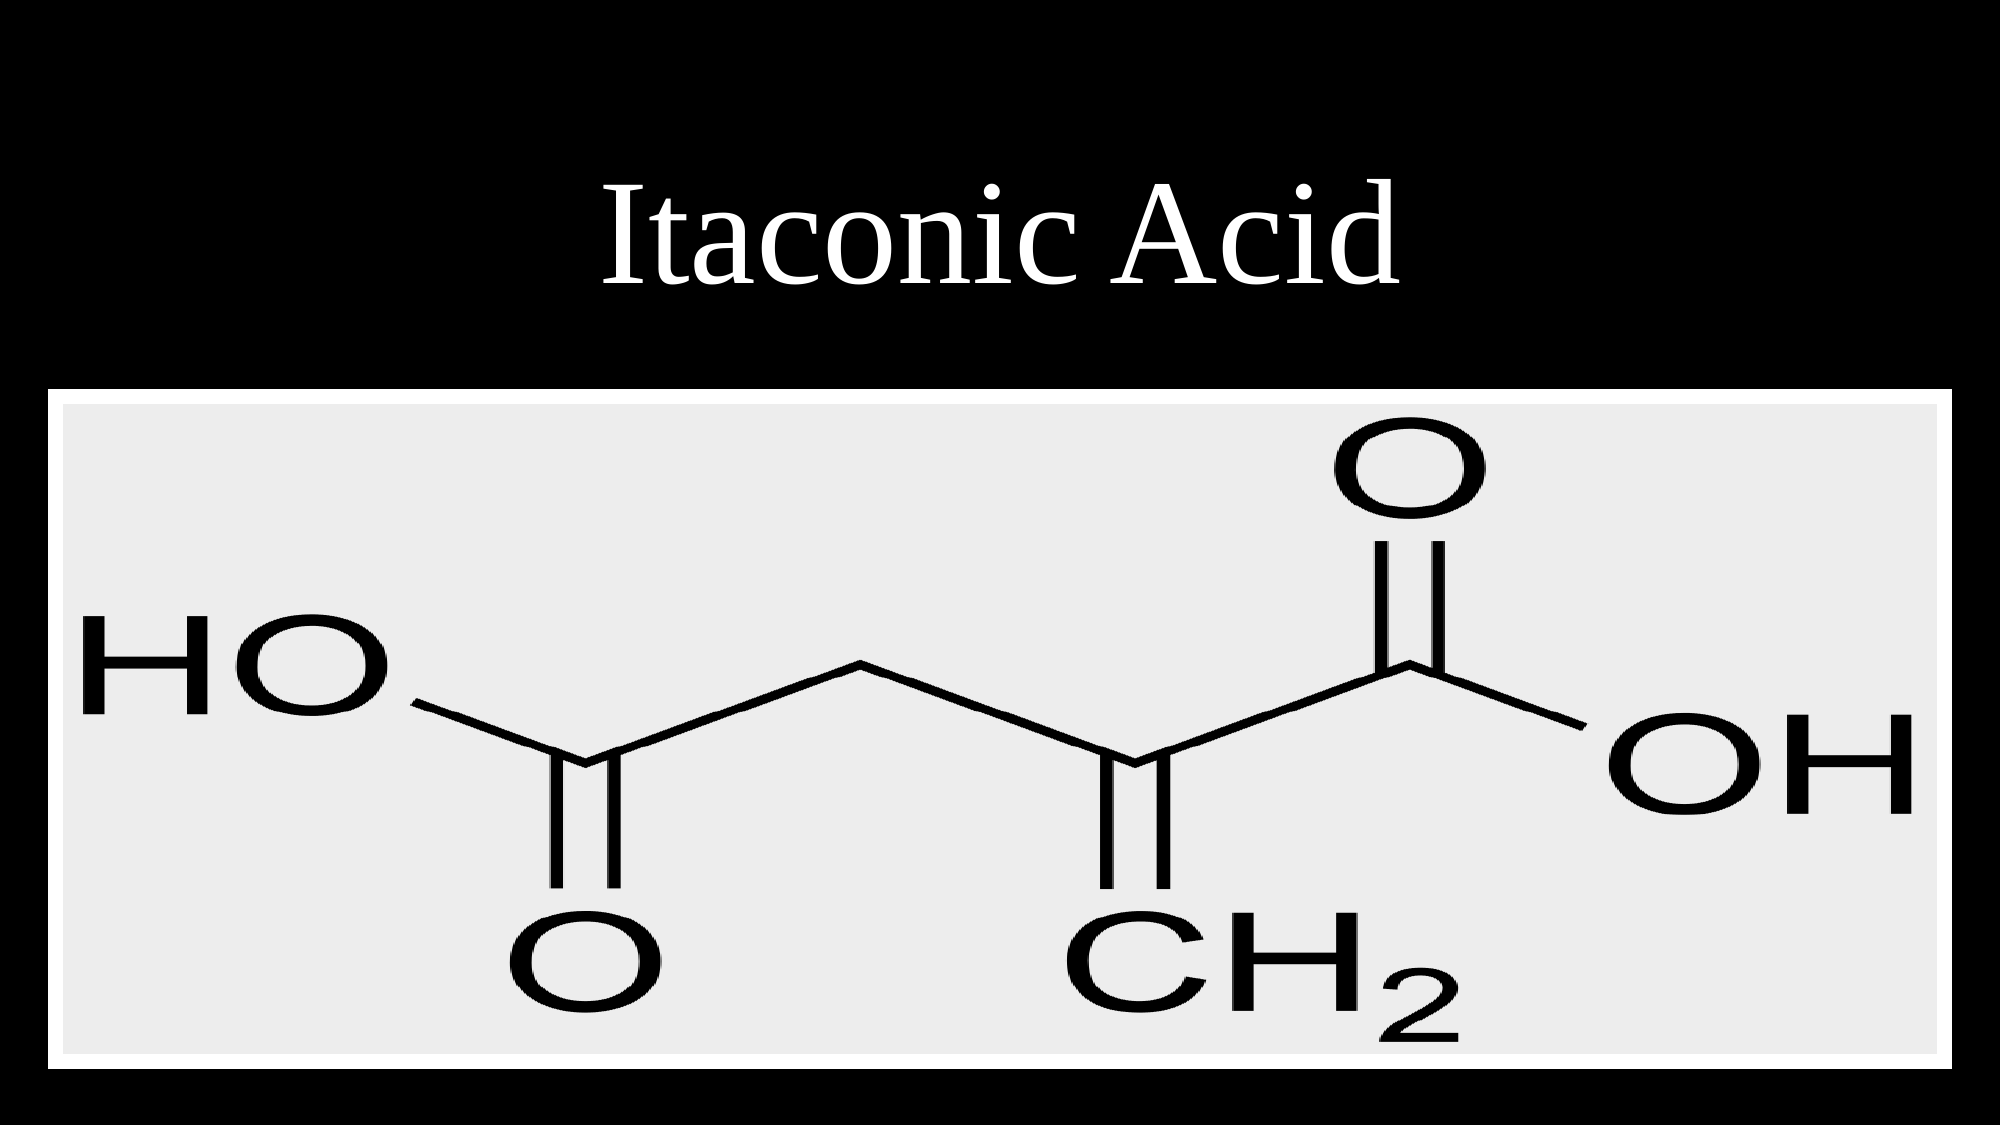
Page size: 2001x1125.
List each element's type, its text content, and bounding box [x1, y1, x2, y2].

title Itaconic Acid [249, 139, 1750, 388]
picture [62, 403, 1938, 1055]
